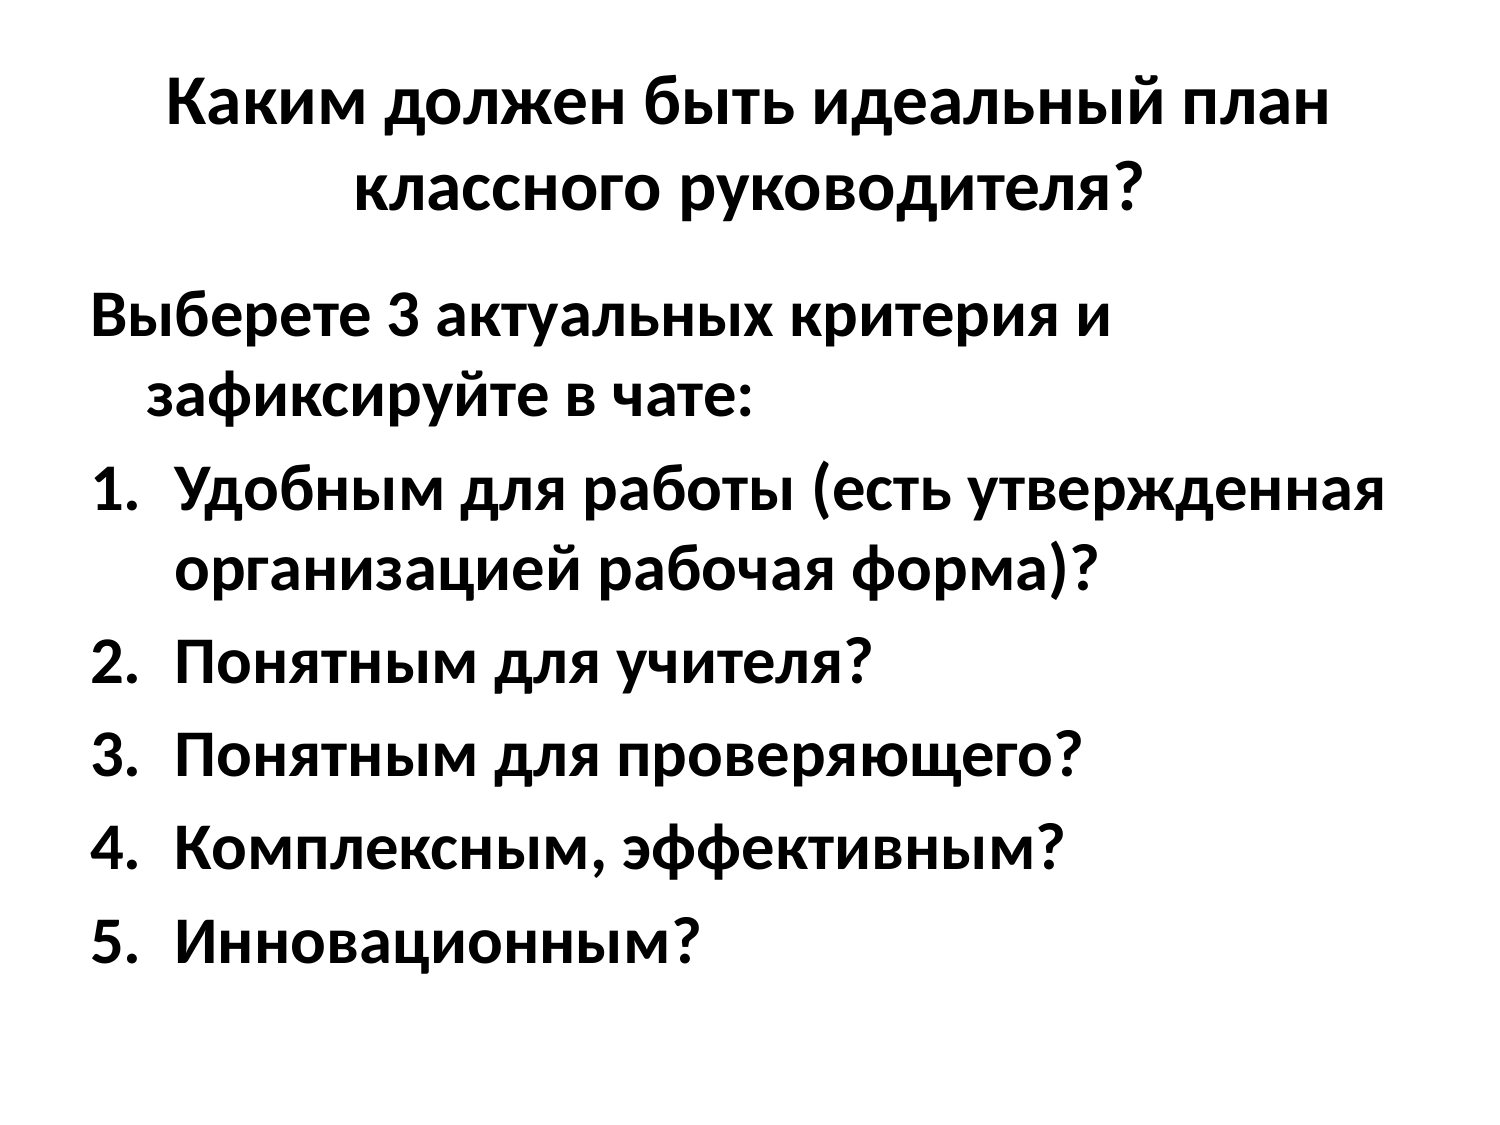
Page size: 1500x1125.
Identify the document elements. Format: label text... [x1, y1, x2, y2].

title Каким должен быть идеальный план классного руководителя? [75, 45, 1425, 233]
list Выберете 3 актуальных критерия и зафиксируйте в чате: Удобным для работы (есть утвержденная организацией рабочая форма)? Понятным для учителя? Понятным для проверяющего? Комплексным, эффективным? Инновационным? [75, 262, 1425, 1005]
